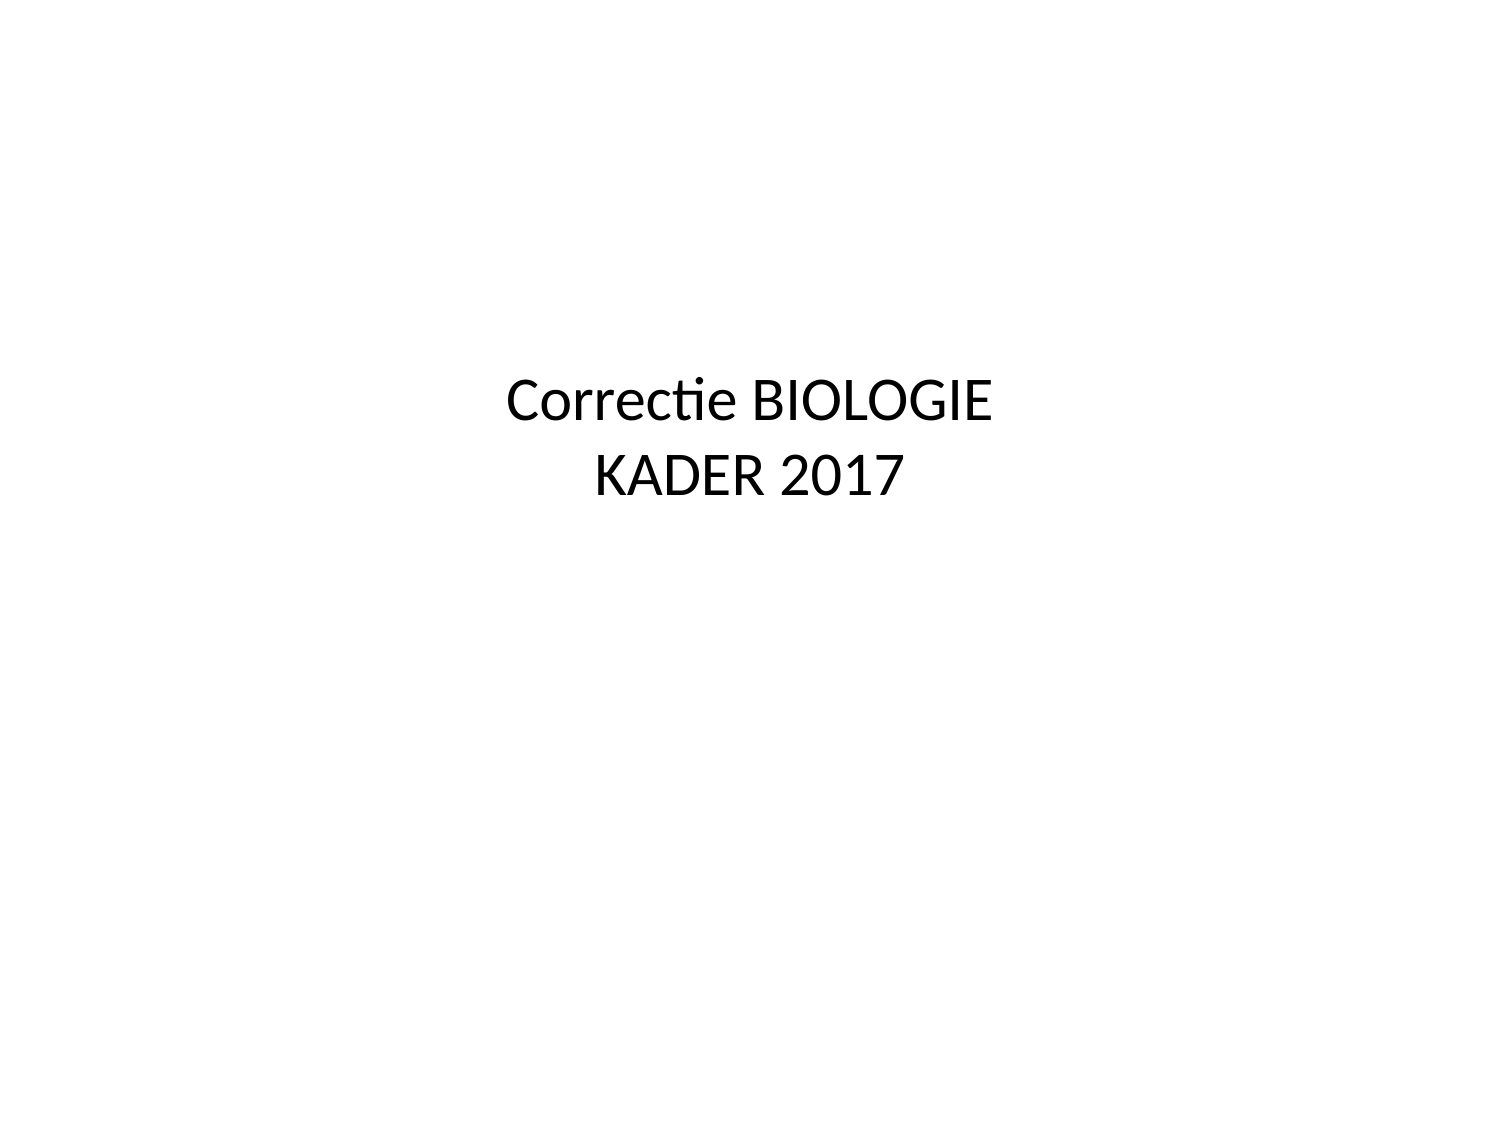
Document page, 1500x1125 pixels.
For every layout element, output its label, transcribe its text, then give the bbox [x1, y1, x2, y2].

title Correctie BIOLOGIE KADER 2017 [112, 349, 1388, 591]
